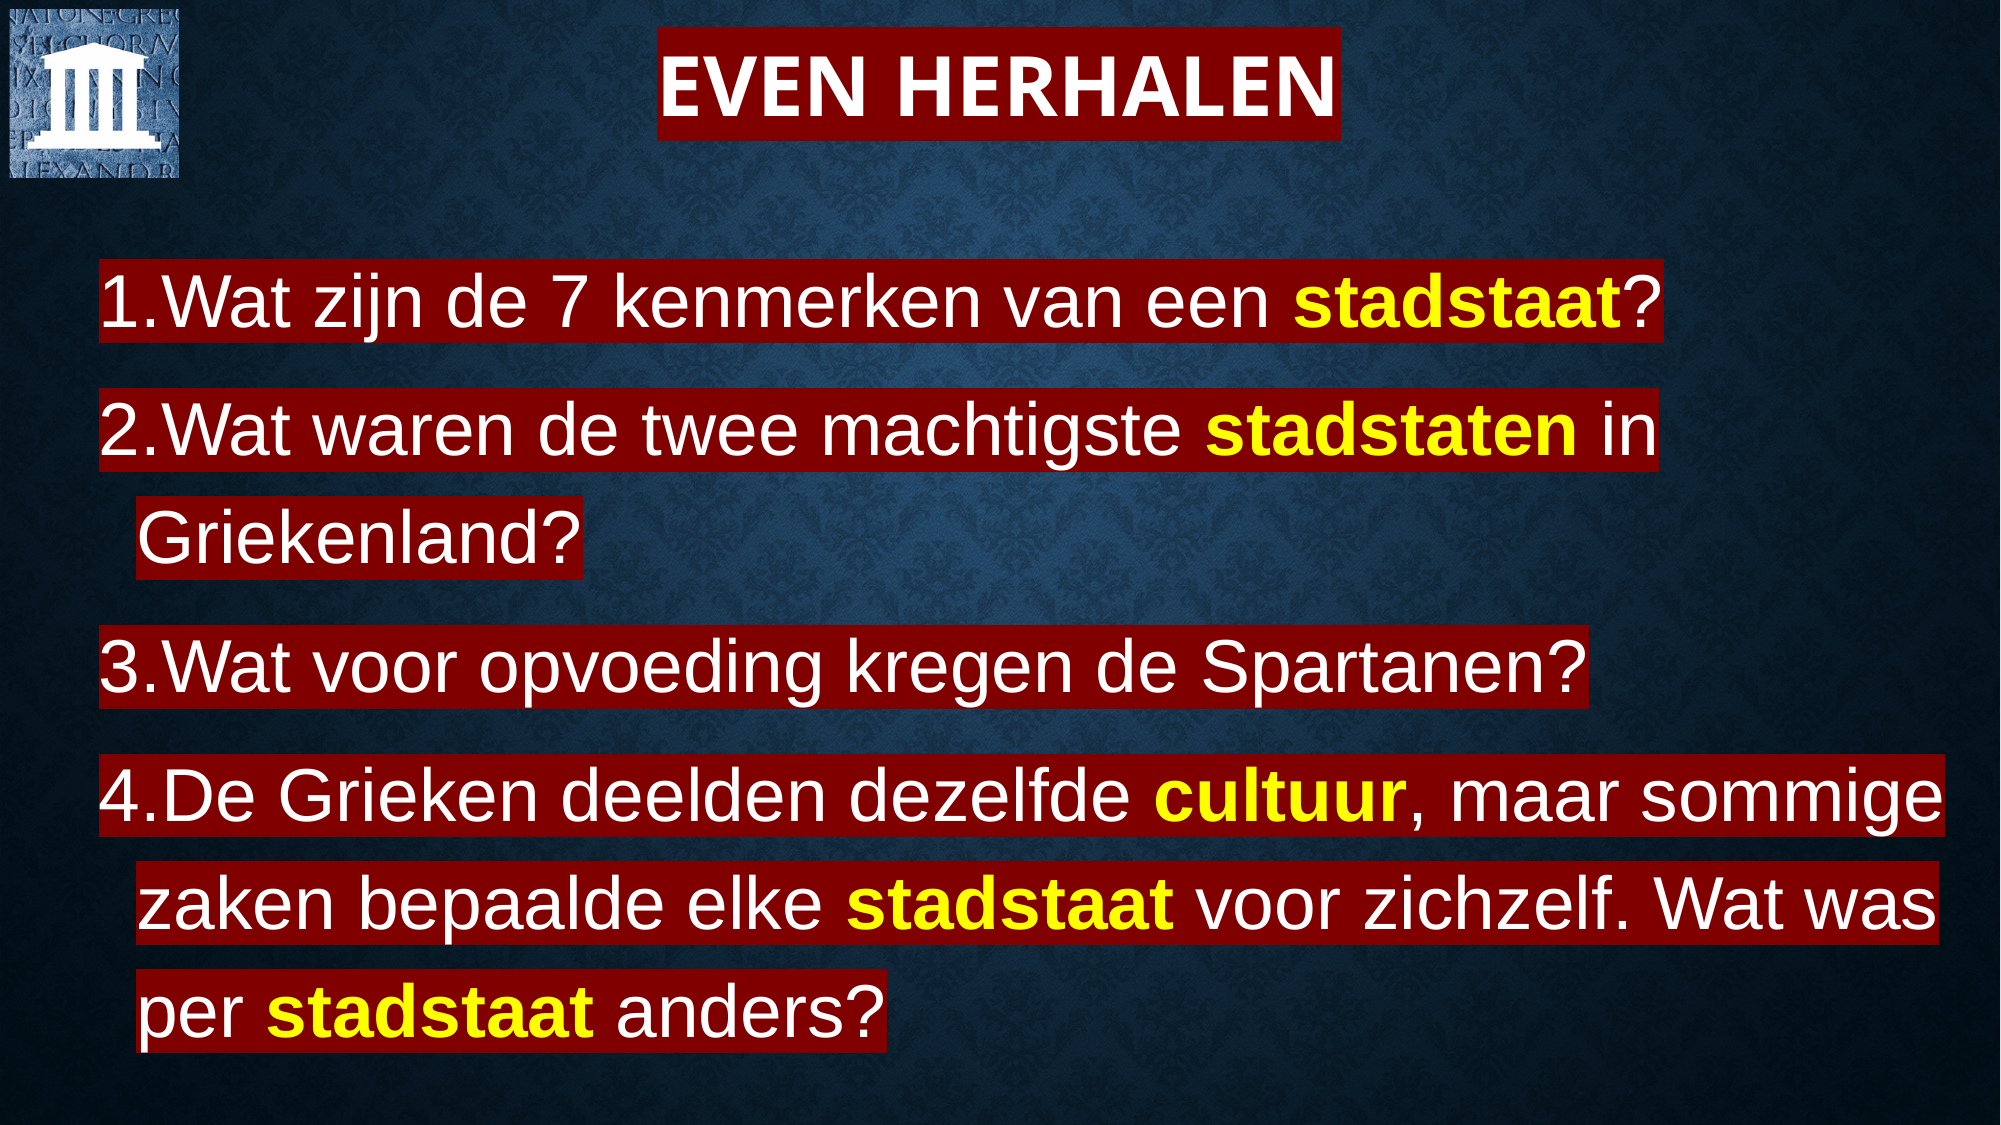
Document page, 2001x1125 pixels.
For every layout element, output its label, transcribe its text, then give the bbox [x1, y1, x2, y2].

list Wat zijn de 7 kenmerken van een stadstaat? Wat waren de twee machtigste stadstaten in Griekenland? Wat voor opvoeding kregen de Spartanen? De Grieken deelden dezelfde cultuur, maar sommige zaken bepaalde elke stadstaat voor zichzelf. Wat was per stadstaat anders? [83, 226, 2000, 1054]
title Even herhalen [149, 0, 1849, 199]
picture [9, 8, 180, 179]
